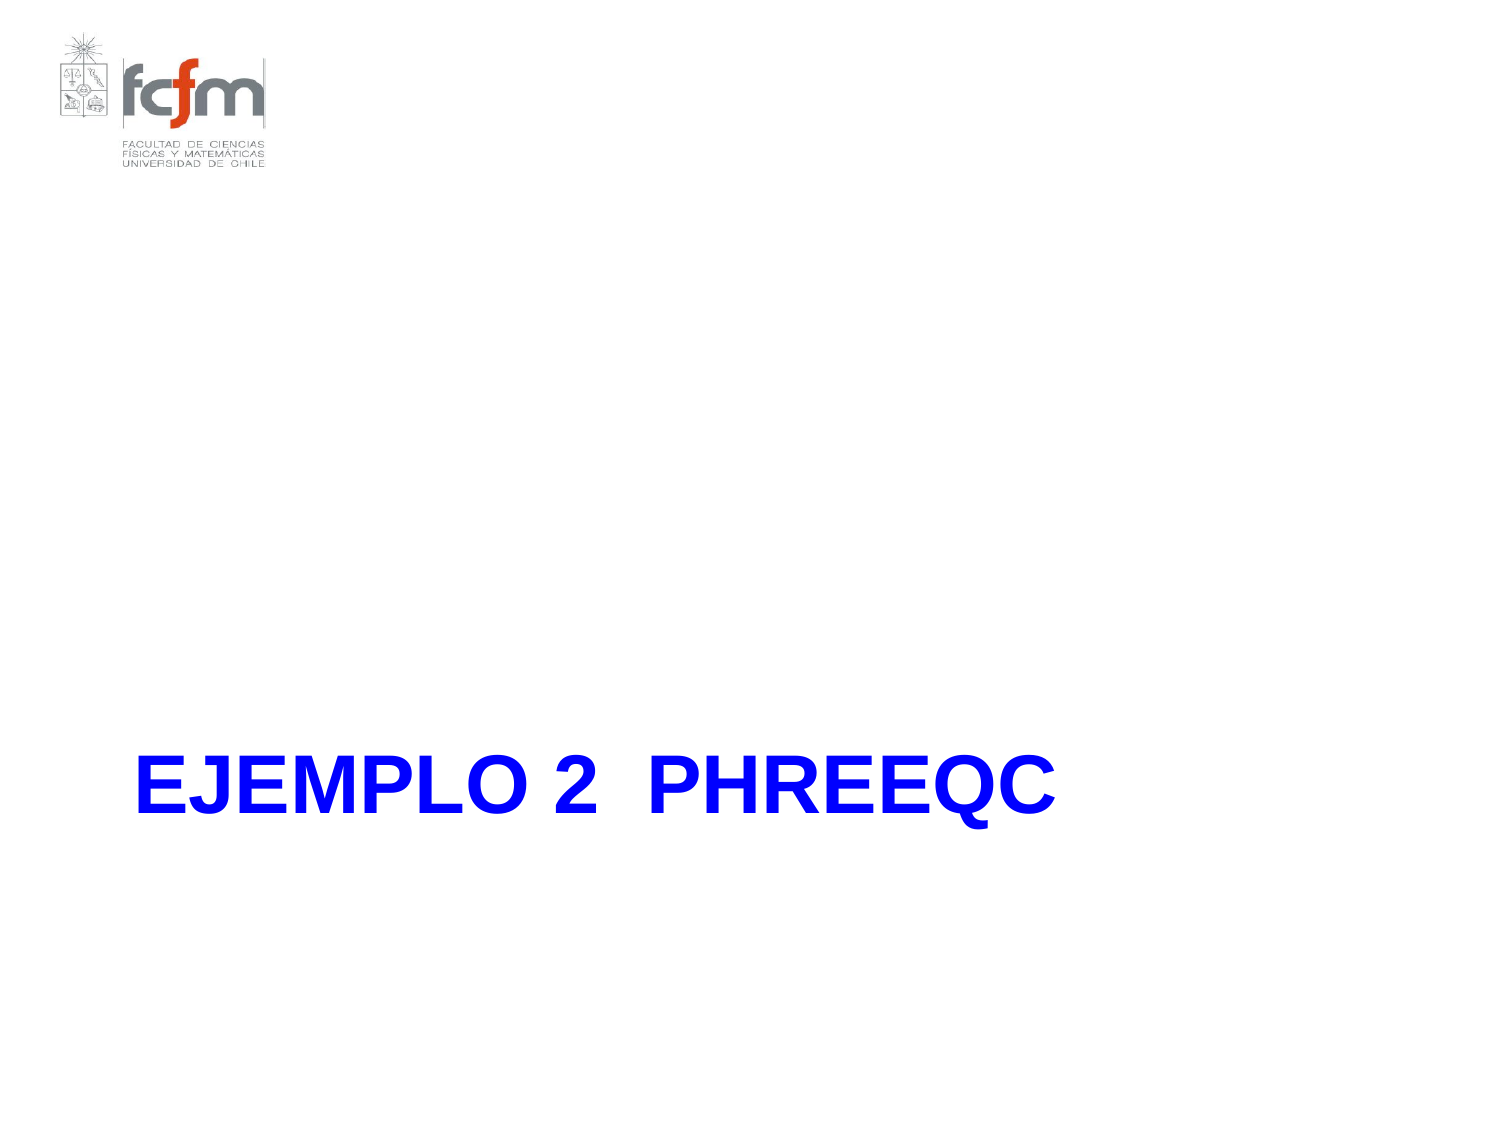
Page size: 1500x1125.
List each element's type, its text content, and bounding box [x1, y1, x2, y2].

title EJEMPLO 2 PHREEQC [118, 722, 1394, 947]
